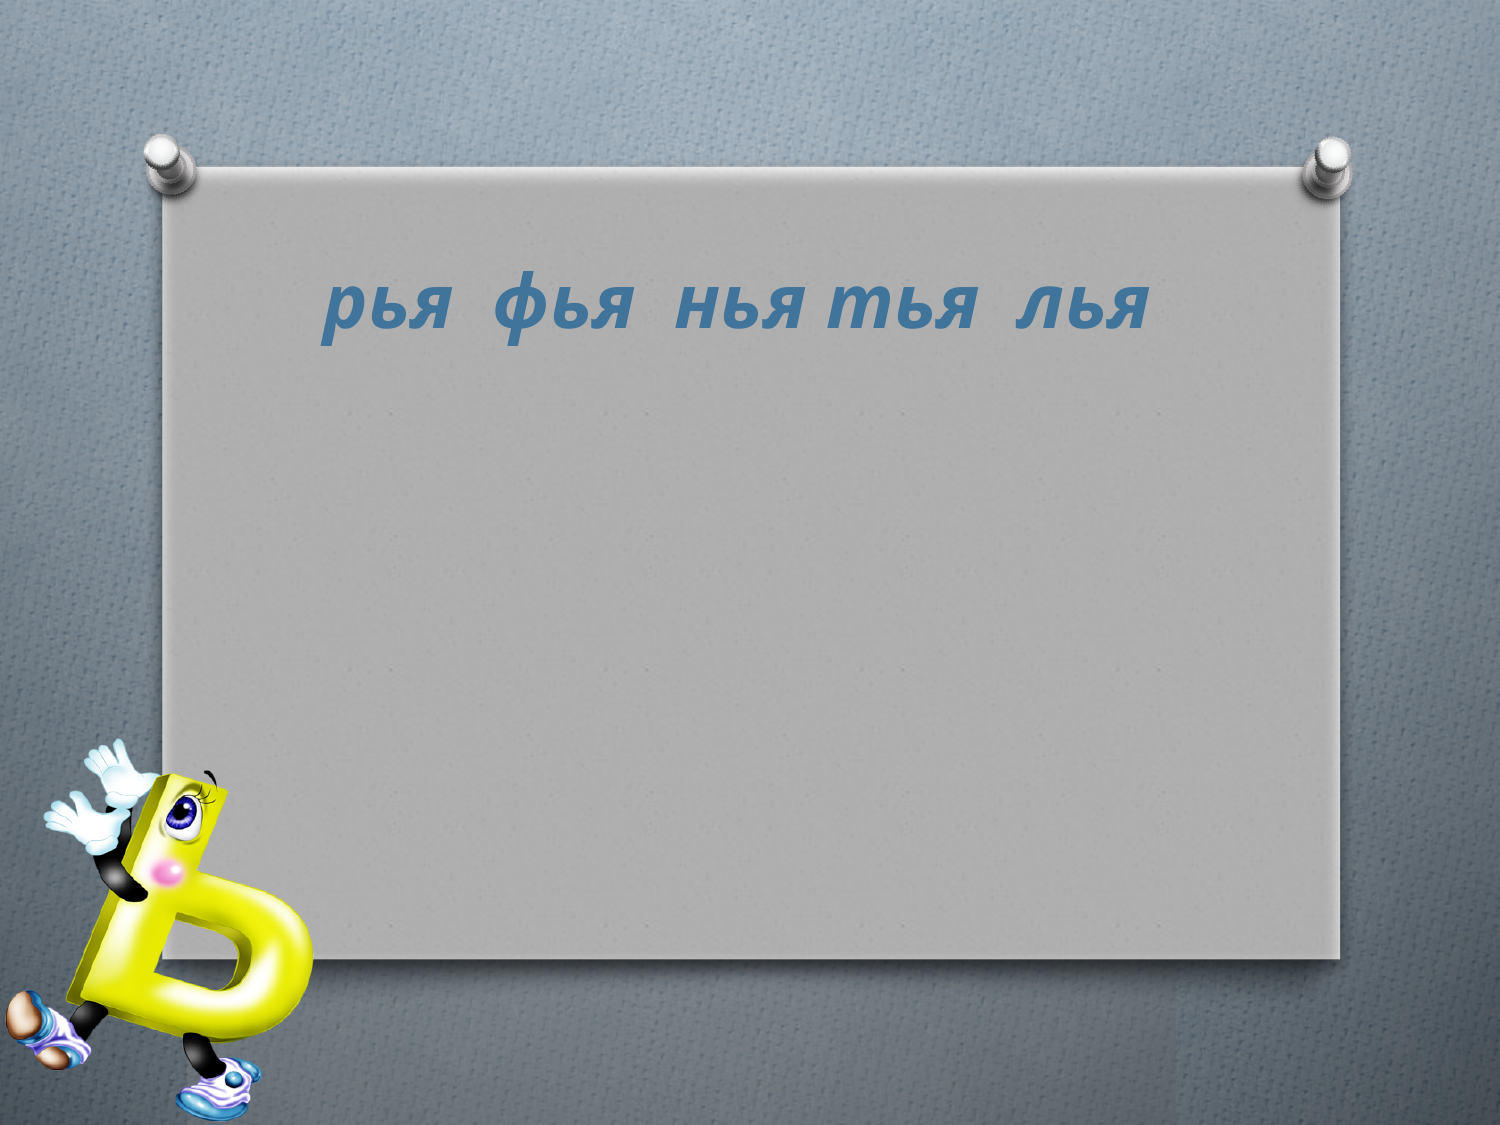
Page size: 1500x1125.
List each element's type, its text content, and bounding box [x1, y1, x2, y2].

picture [112, 100, 235, 224]
subtitle рья фья нья тья лья [269, 246, 1207, 863]
picture [0, 734, 317, 1125]
picture [1274, 109, 1396, 230]
